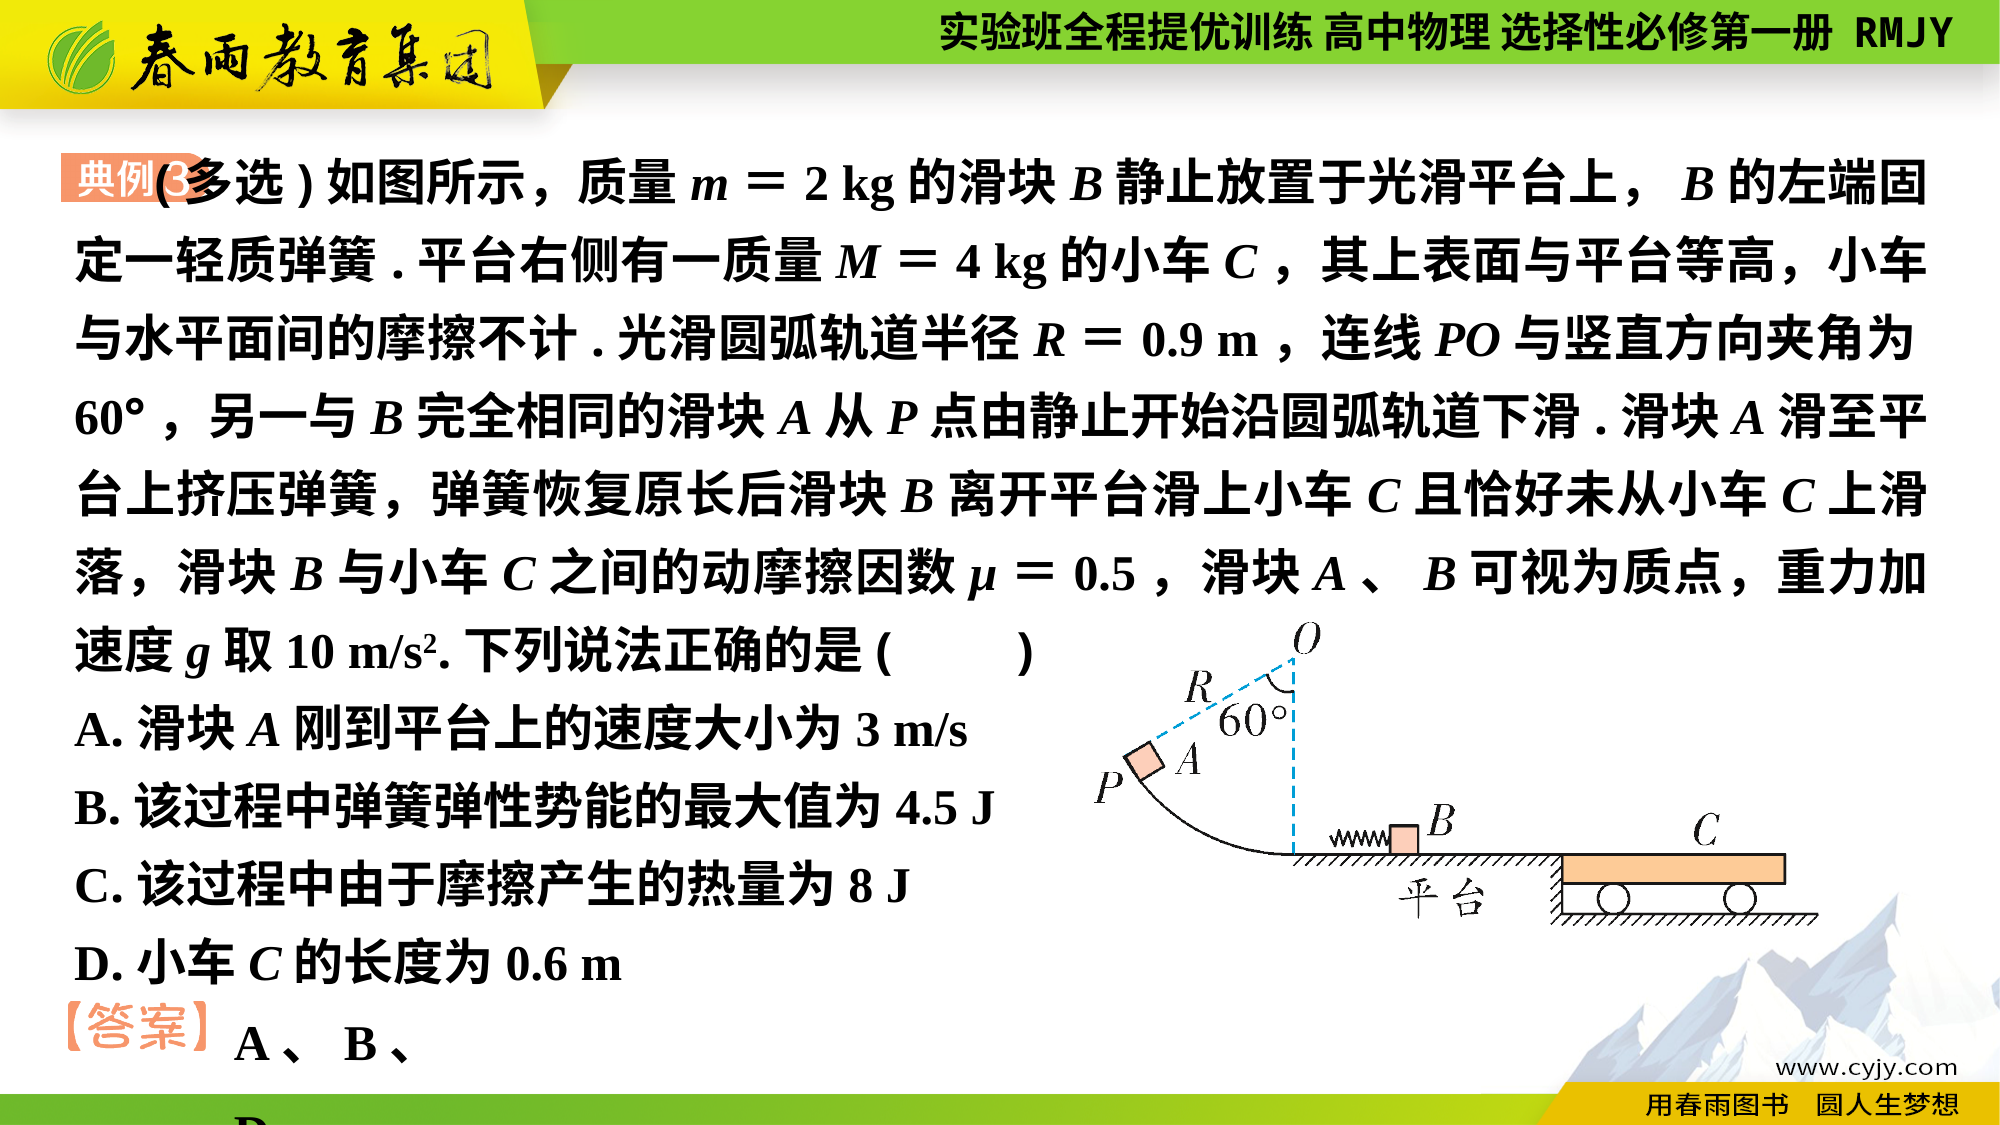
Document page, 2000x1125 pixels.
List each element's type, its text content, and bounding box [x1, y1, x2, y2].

picture [0, 0, 2000, 1125]
text_box A、B、D [219, 973, 455, 1079]
list (多选)如图所示，质量m＝2 kg的滑块B静止放置于光滑平台上，B的左端固定一轻质弹簧.平台右侧有一质量M＝4 kg的小车C，其上表面与平台等高，小车与水平面间的摩擦不计.光滑圆弧轨道半径R＝0.9 m，连线PO与竖直方向夹角为60°，另一与B完全相同的滑块A从P点由静止开始沿圆弧轨道下滑.滑块A滑至平台上挤压弹簧，弹簧恢复原长后滑块B离开平台滑上小车C且恰好未从小车C上滑落，滑块B与小车C之间的动摩擦因数μ＝0.5，滑块A、B可视为质点，重力加速度g取10 m/s2.下列说法正确的是( ) A.滑块A刚到平台上的速度大小为3 m/s B.该过程中弹簧弹性势能的最大值为4.5 J C.该过程中由于摩擦产生的热量为8 J D.小车C的长度为0.6 m [59, 125, 1944, 999]
